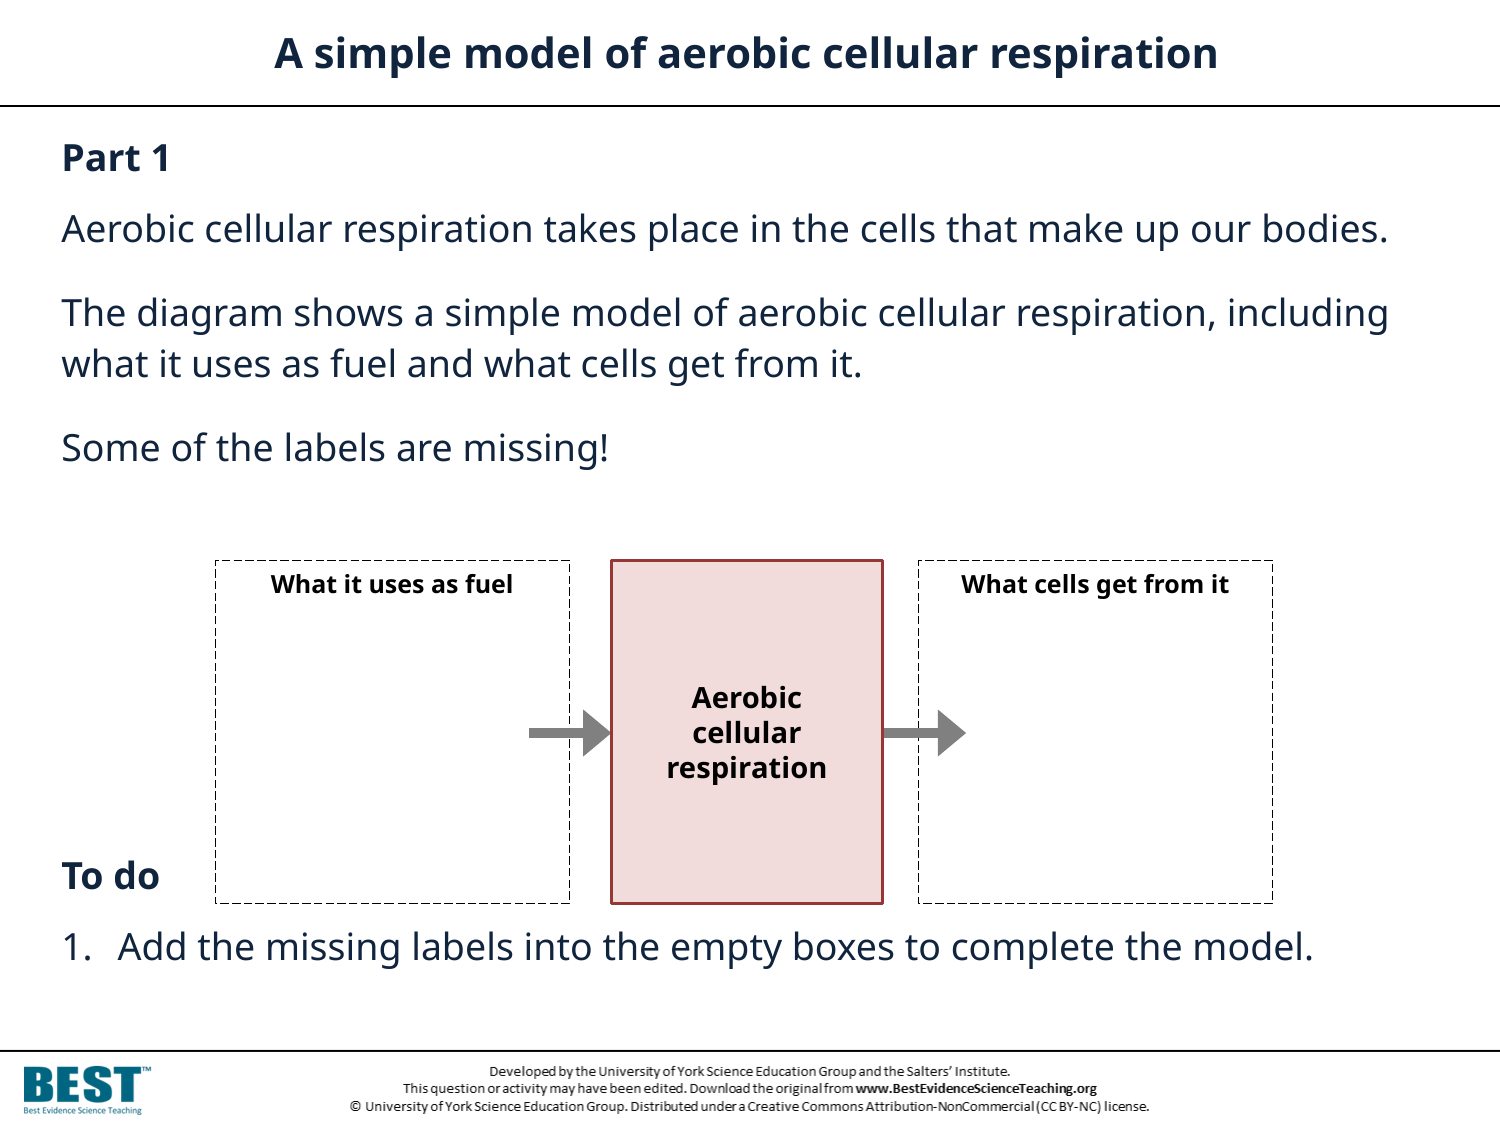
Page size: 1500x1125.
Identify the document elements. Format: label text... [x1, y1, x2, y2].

picture [0, 105, 1500, 1125]
text_box A simple model of aerobic cellular respiration [23, 4, 1471, 99]
